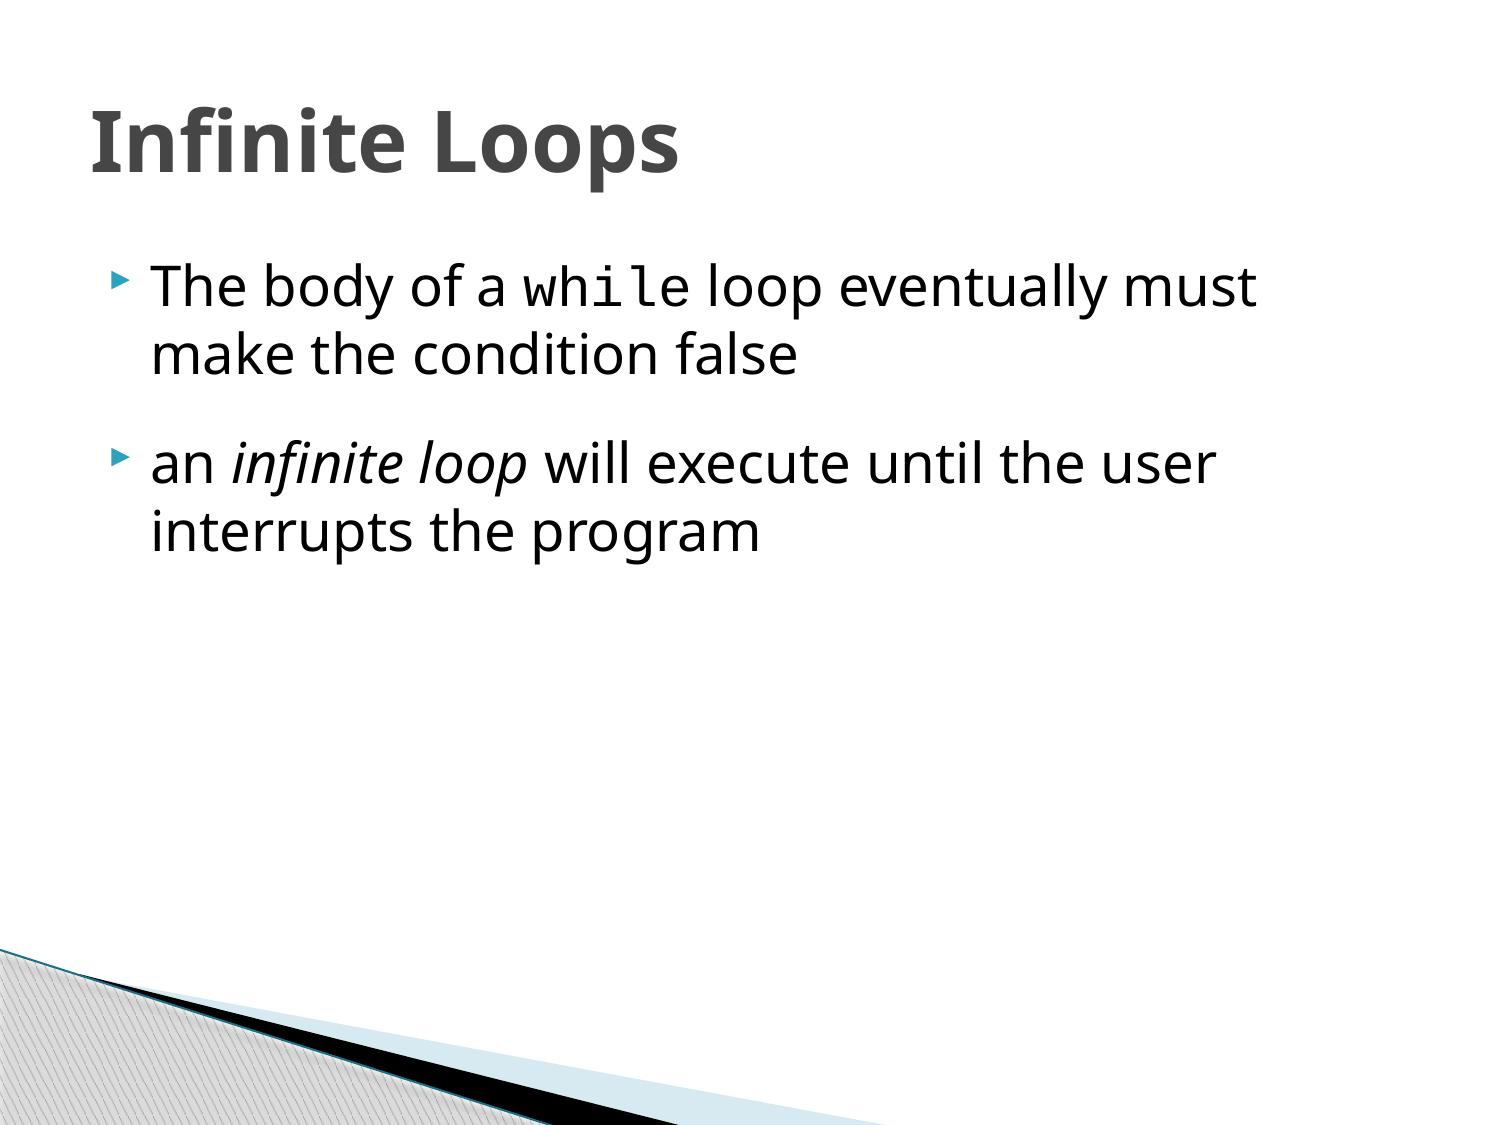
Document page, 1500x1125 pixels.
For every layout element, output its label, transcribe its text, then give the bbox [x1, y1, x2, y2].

title Infinite Loops [75, 45, 1425, 233]
list The body of a while loop eventually must make the condition false an infinite loop will execute until the user interrupts the program [75, 243, 1425, 986]
